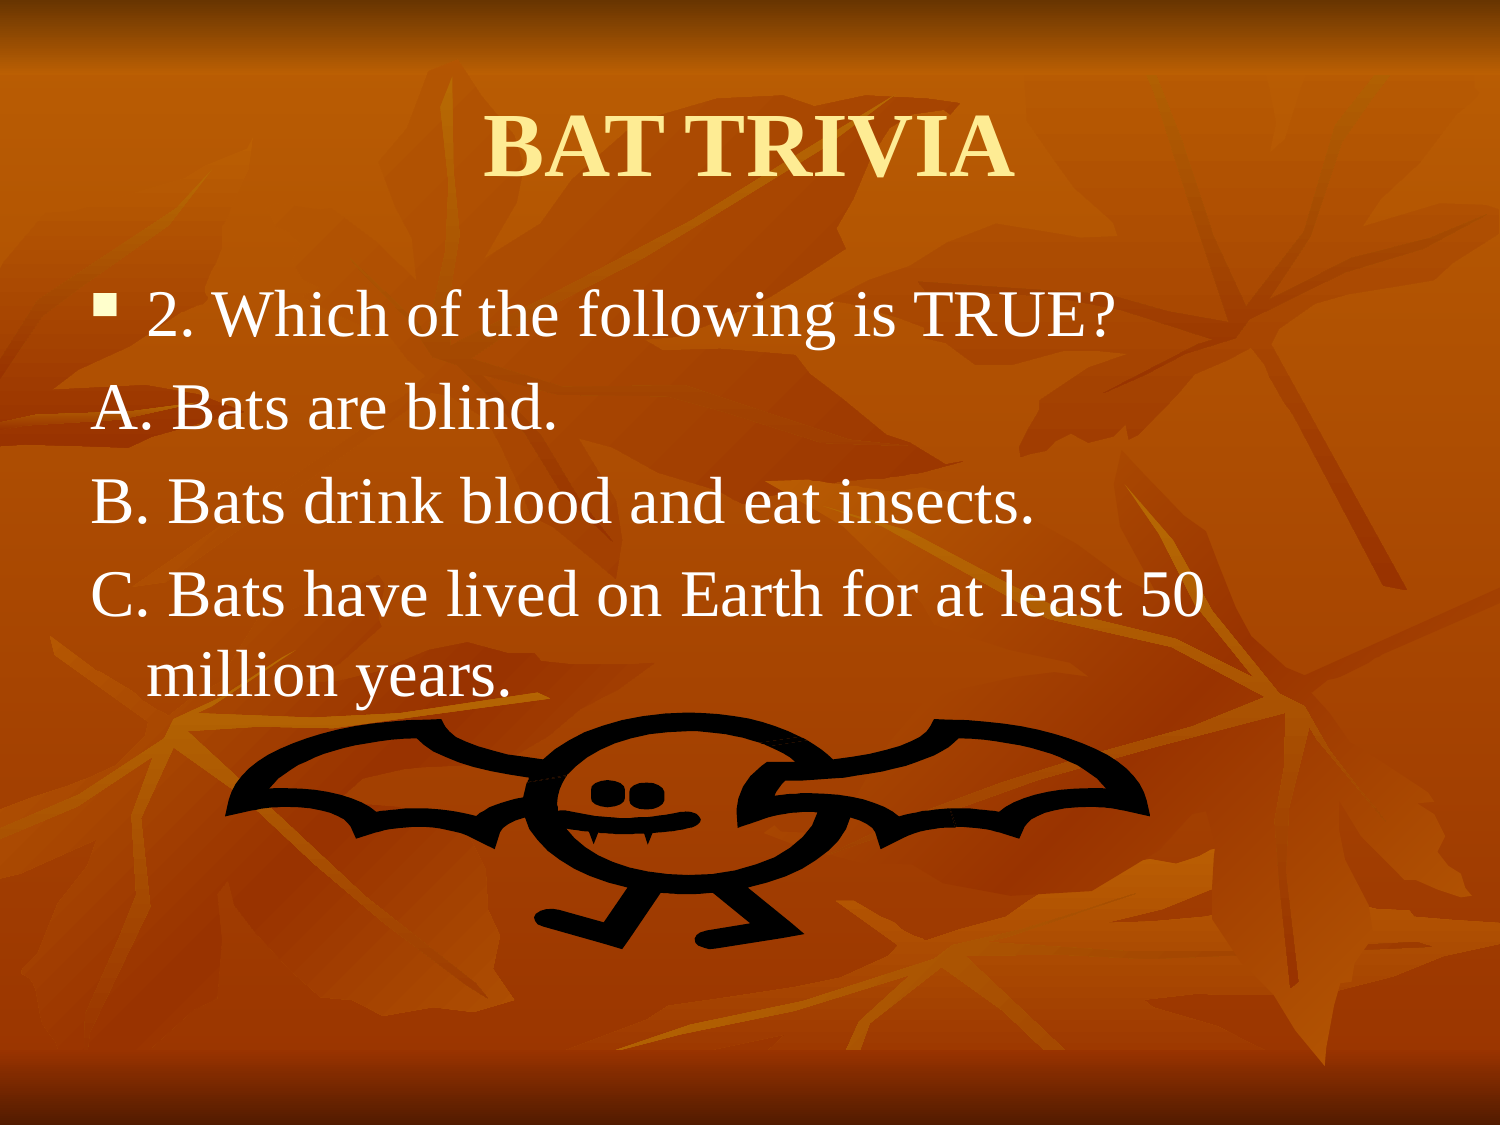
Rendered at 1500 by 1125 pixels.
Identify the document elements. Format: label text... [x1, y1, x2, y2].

list 2. Which of the following is TRUE? A. Bats are blind. B. Bats drink blood and eat insects. C. Bats have lived on Earth for at least 50 million years. [74, 262, 1426, 1006]
picture [224, 712, 1151, 951]
title BAT TRIVIA [74, 45, 1426, 234]
